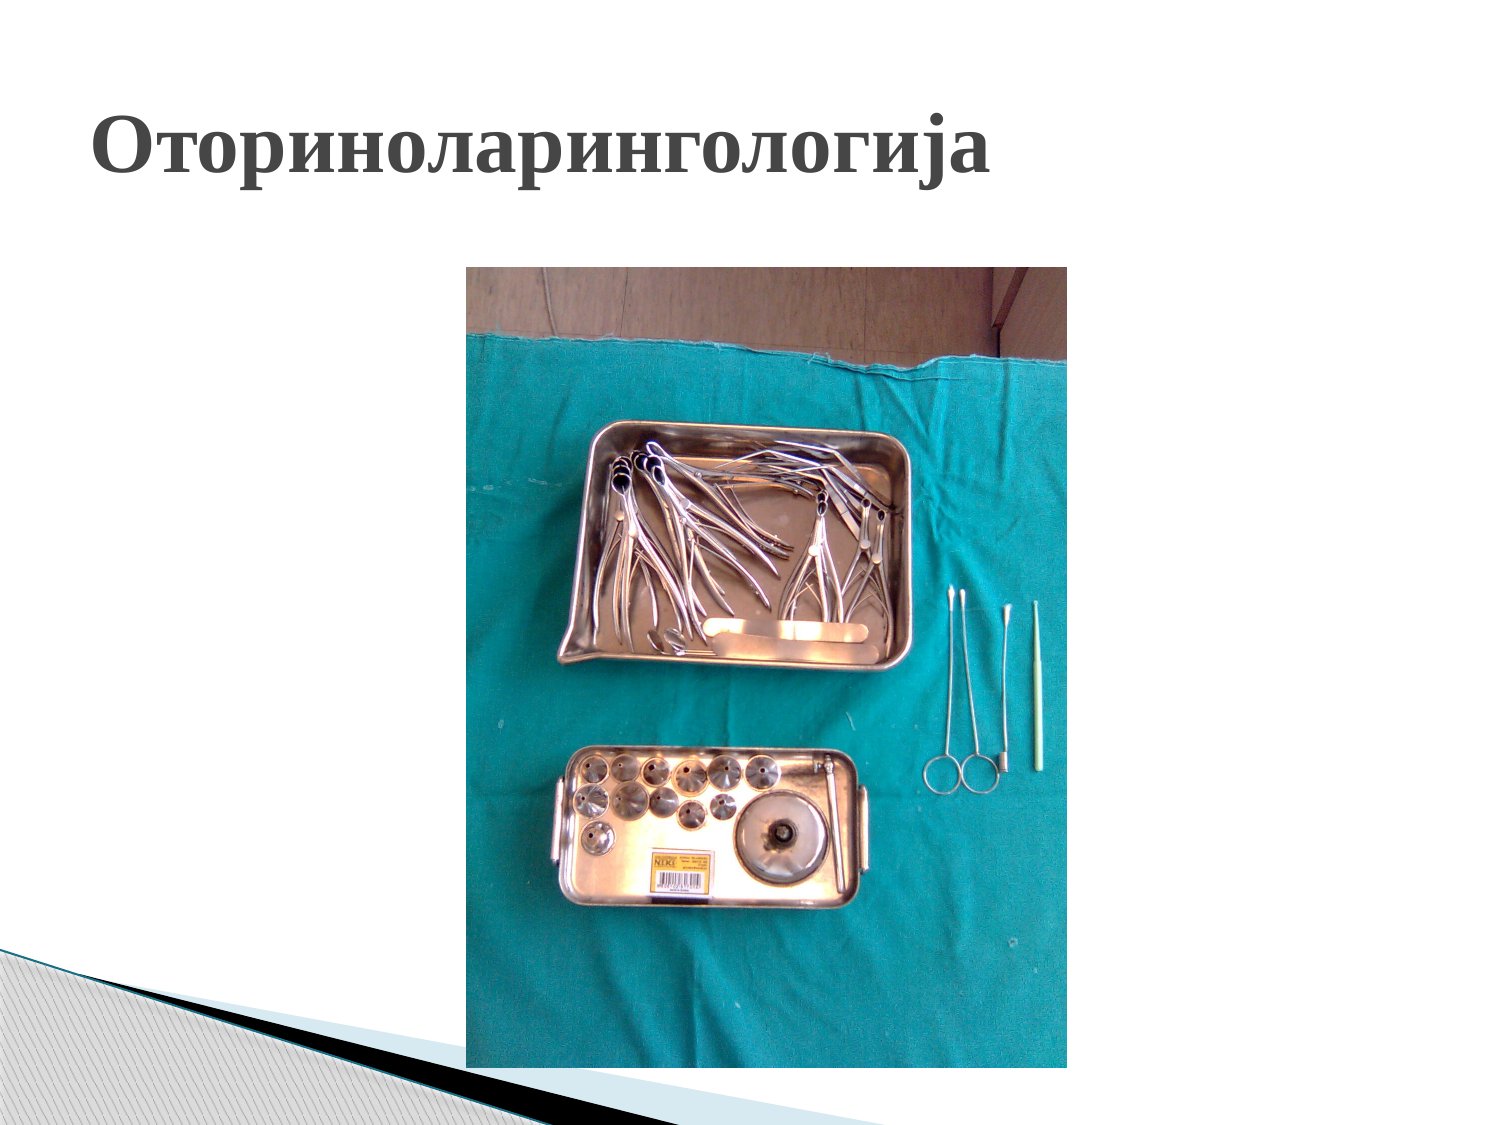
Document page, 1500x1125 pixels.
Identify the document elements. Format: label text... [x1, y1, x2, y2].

title Оториноларингологија [75, 45, 1425, 233]
picture [466, 266, 1067, 1068]
